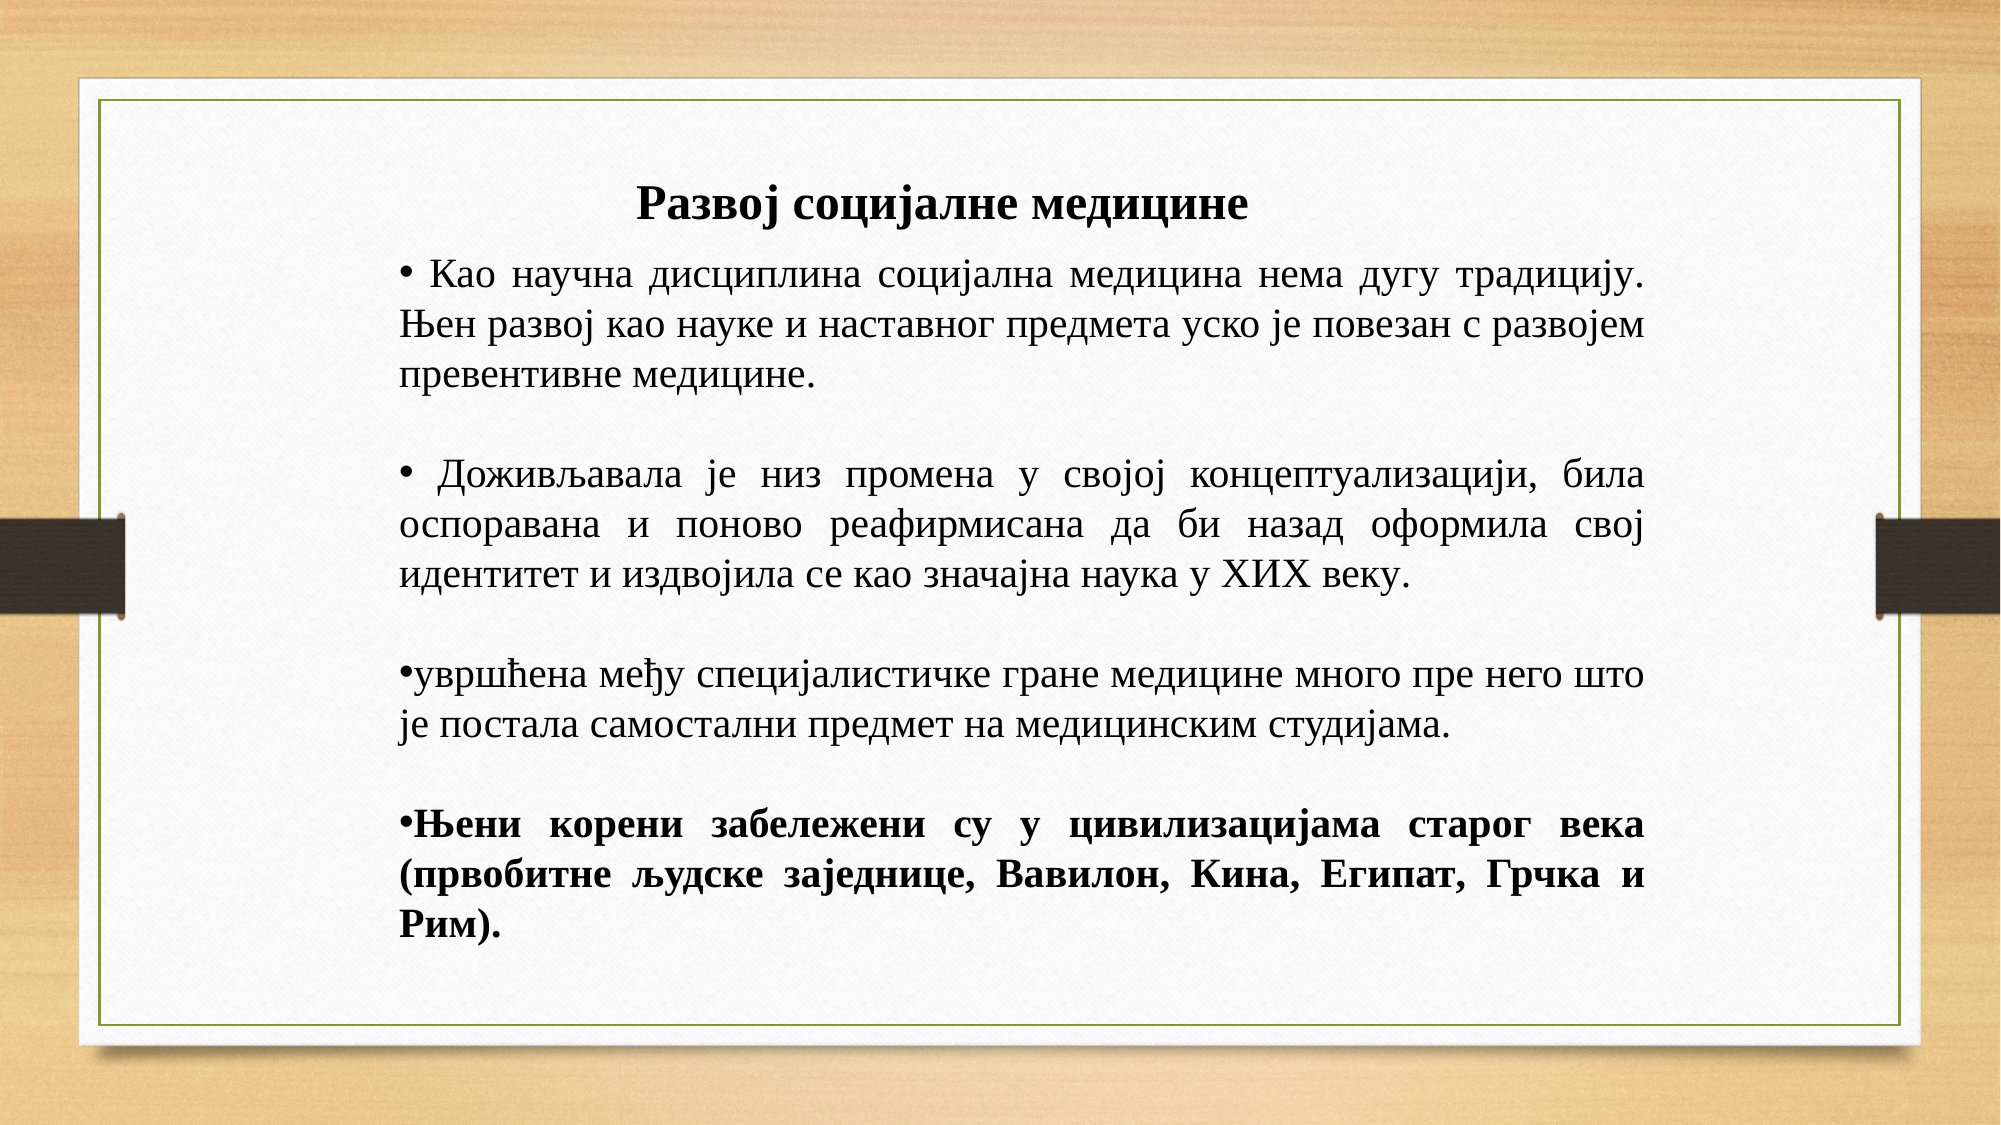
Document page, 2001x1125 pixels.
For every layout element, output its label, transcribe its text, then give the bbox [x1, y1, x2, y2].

picture [0, 0, 2001, 1125]
text_box Развој социјалне медицине [327, 162, 1558, 238]
text_box Као научна дисциплина социјална медицина нема дугу традицију. Њен развој као науке и наставног предмета уско је повезан с развојем превентивне медицине. Доживљавала је низ промена у својој концептуализацији, била оспоравана и поново реафирмисана да би назад оформила свој идентитет и издвојила се као значајна наука у XИX веку. увршћена међу специјалистичке гране медицине много пре него што је постала самостални предмет на медицинским студијама. Њени корени забележени су у цивилизацијама старог века (првобитне људске заједнице, Вавилон, Кина, Египат, Грчка и Рим). [384, 238, 1660, 1104]
